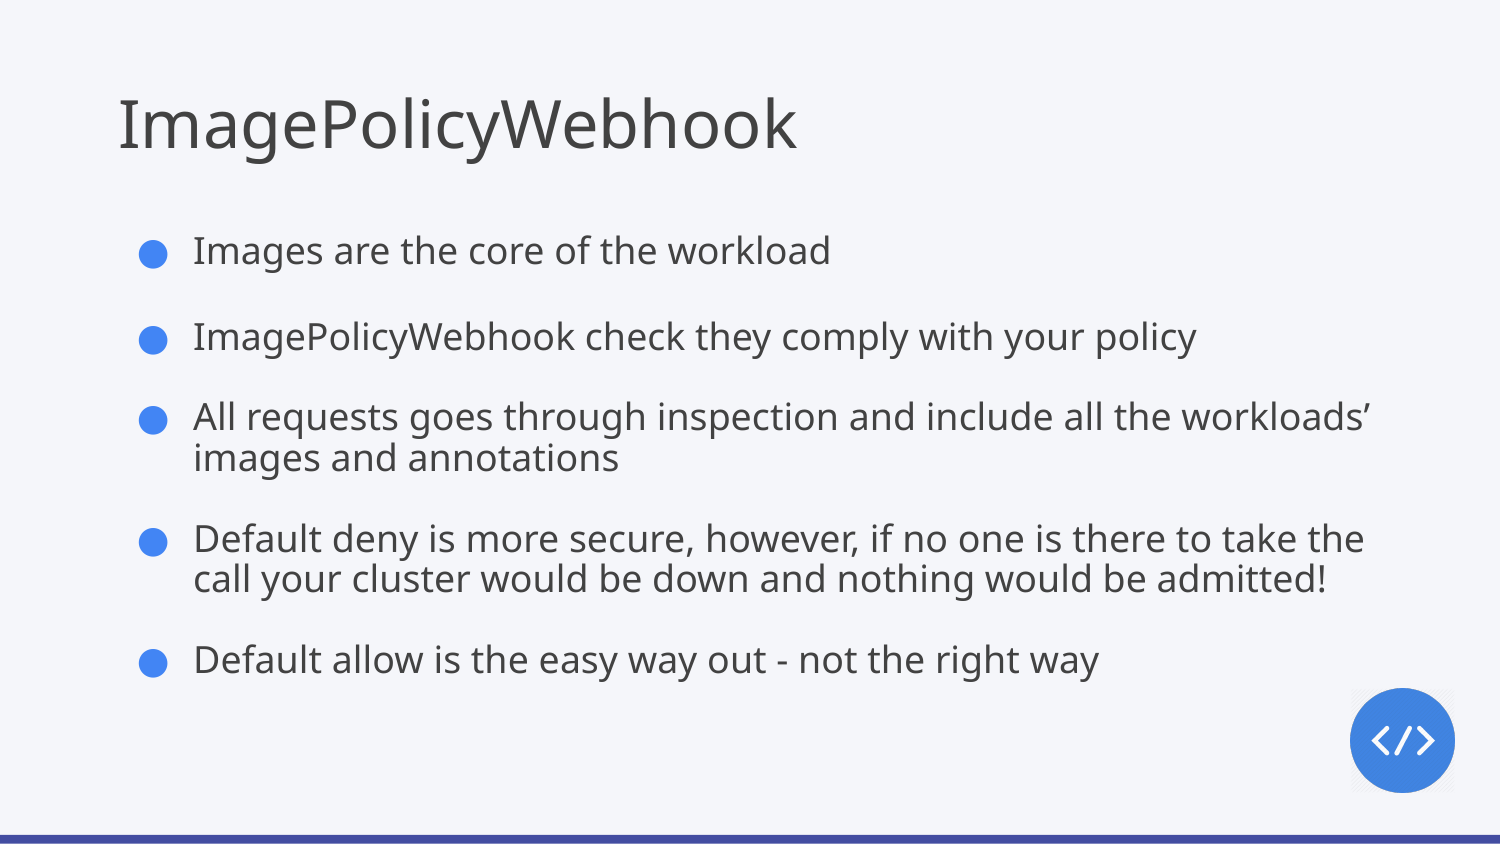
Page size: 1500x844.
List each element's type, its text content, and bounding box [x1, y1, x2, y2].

picture [1350, 688, 1455, 793]
list Images are the core of the workload ImagePolicyWebhook check they comply with your policy All requests goes through inspection and include all the workloads’ images and annotations Default deny is more secure, however, if no one is there to take the call your cluster would be down and nothing would be admitted! Default allow is the easy way out - not the right way [103, 224, 1397, 760]
title ImagePolicyWebhook [103, 44, 1397, 208]
